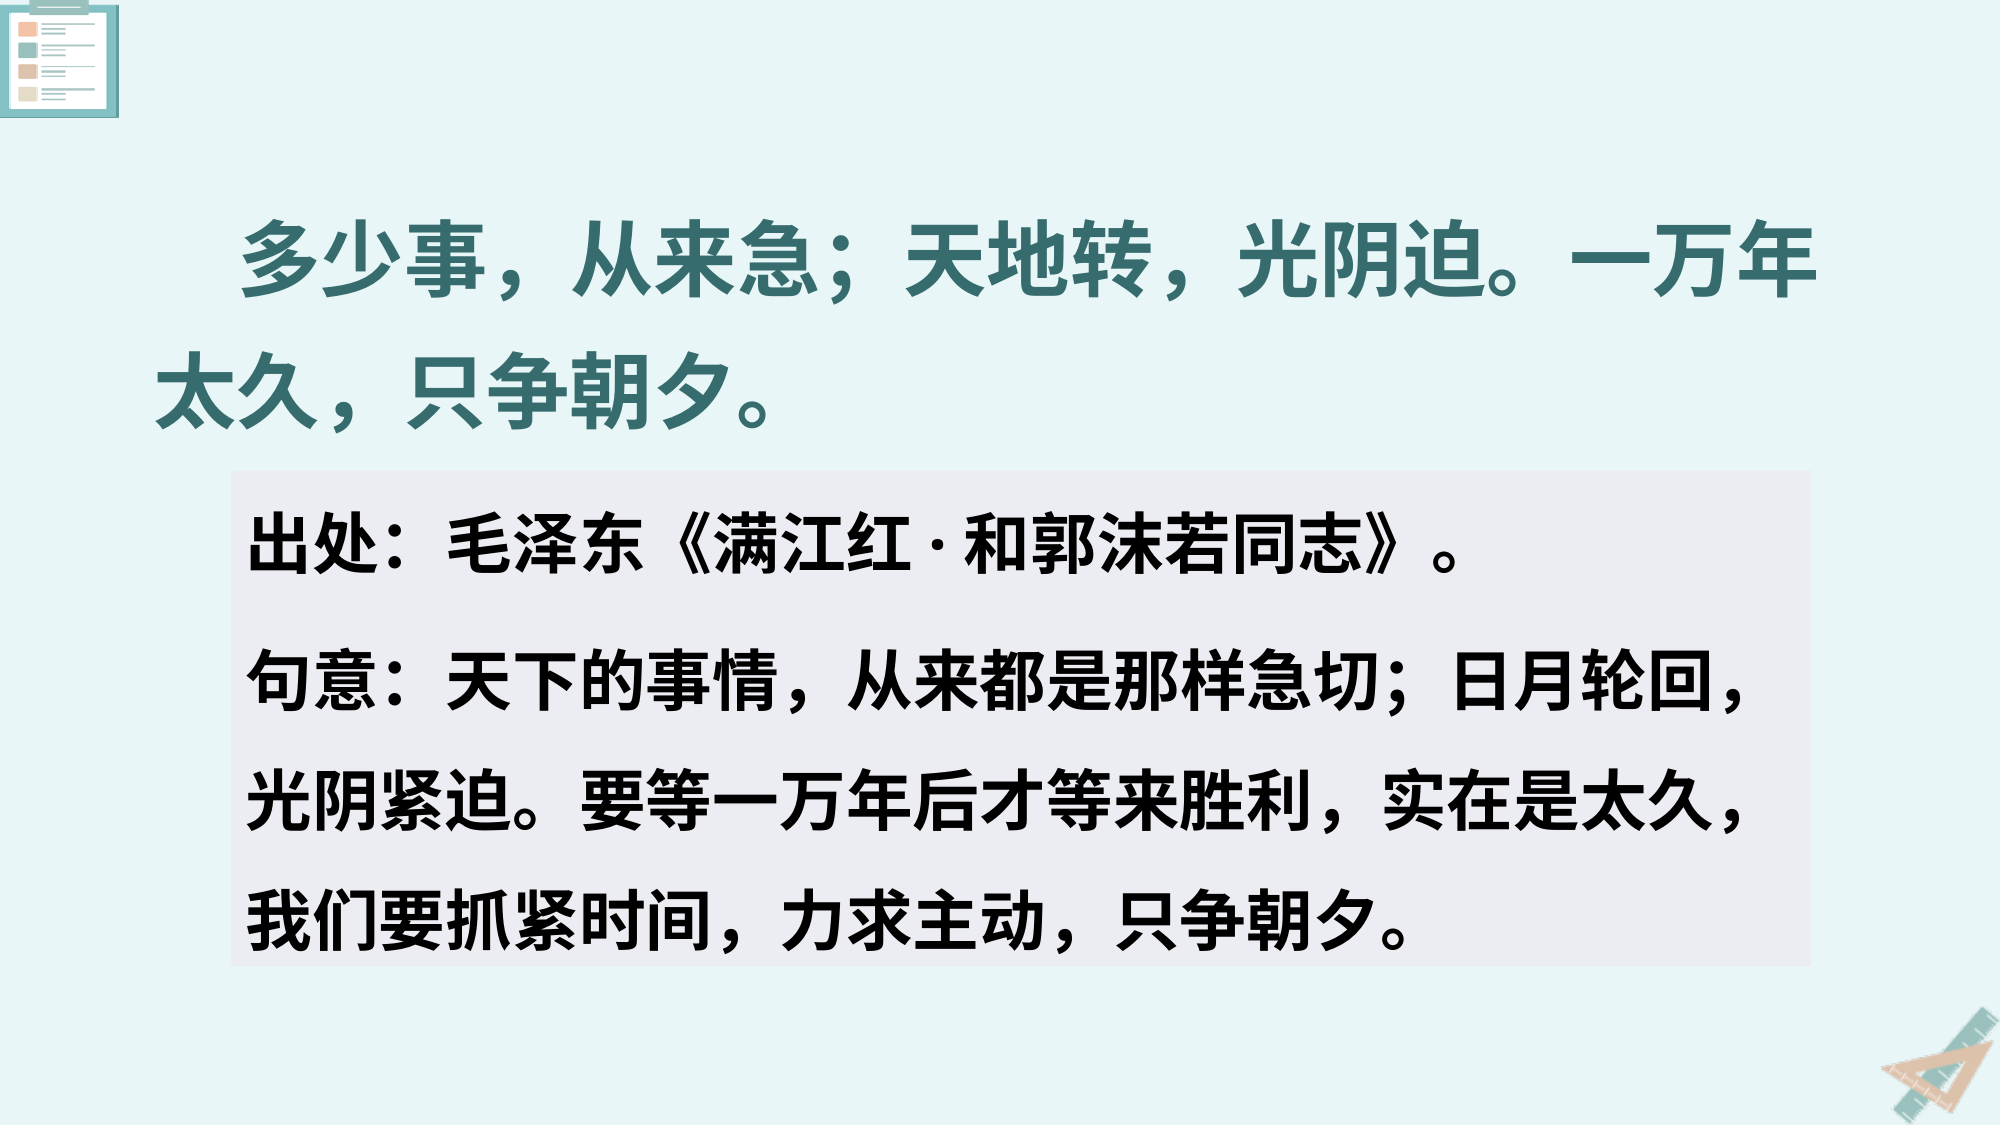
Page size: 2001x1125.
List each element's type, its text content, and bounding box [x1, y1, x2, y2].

picture [1881, 1006, 2000, 1125]
text_box 多少事，从来急；天地转，光阴迫。一万年太久，只争朝夕。 [138, 158, 1859, 447]
picture [0, 0, 119, 119]
text_box 出处：毛泽东《满江红·和郭沫若同志》。 句意：天下的事情，从来都是那样急切；日月轮回，光阴紧迫。要等一万年后才等来胜利，实在是太久，我们要抓紧时间，力求主动，只争朝夕。 [230, 470, 1812, 966]
